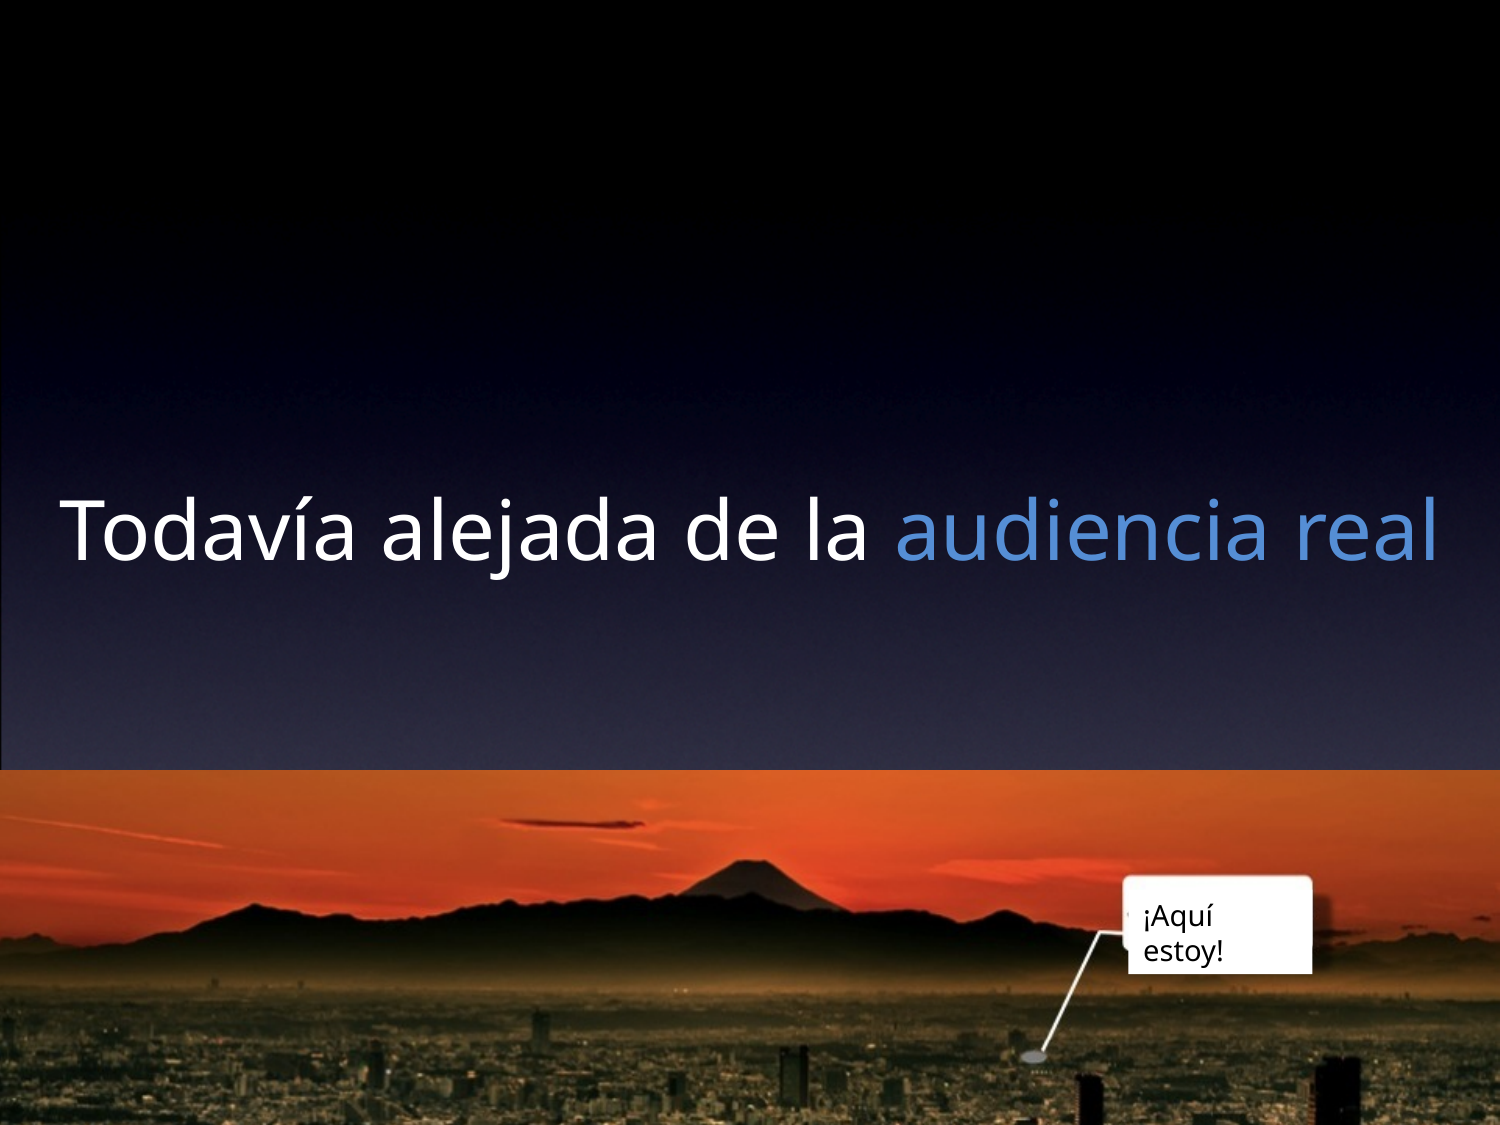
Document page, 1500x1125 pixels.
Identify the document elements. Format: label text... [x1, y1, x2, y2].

picture [0, 0, 1500, 1125]
text_box Todavía alejada de la audiencia real [383, 391, 1118, 663]
